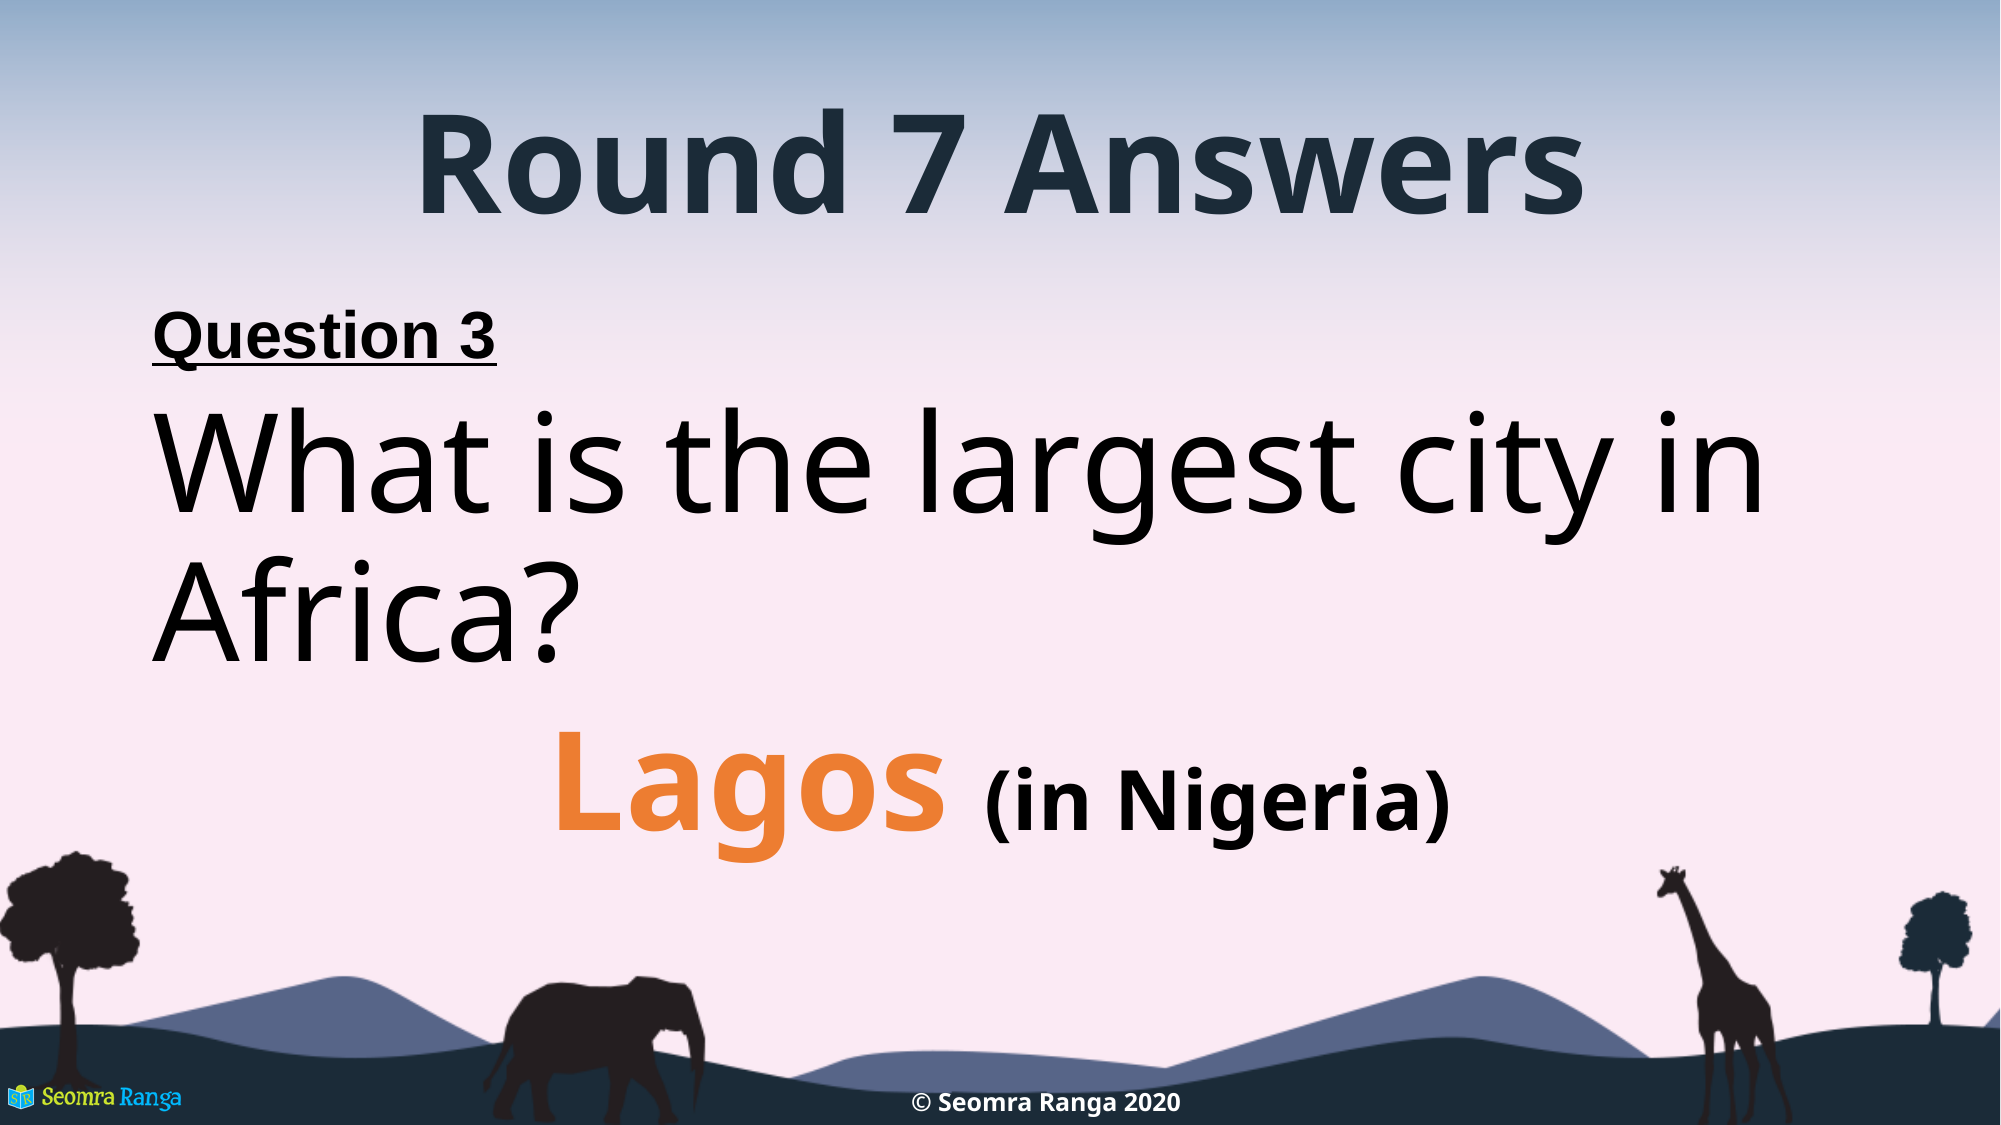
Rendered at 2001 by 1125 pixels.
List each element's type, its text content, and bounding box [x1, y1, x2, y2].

title Round 7 Answers [137, 59, 1863, 278]
text_box © Seomra Ranga 2020 www.seomraranga.com [762, 1079, 1330, 1125]
list Question 3 What is the largest city in Africa? Lagos (in Nigeria) [137, 293, 1863, 1014]
picture [0, 0, 2001, 1125]
